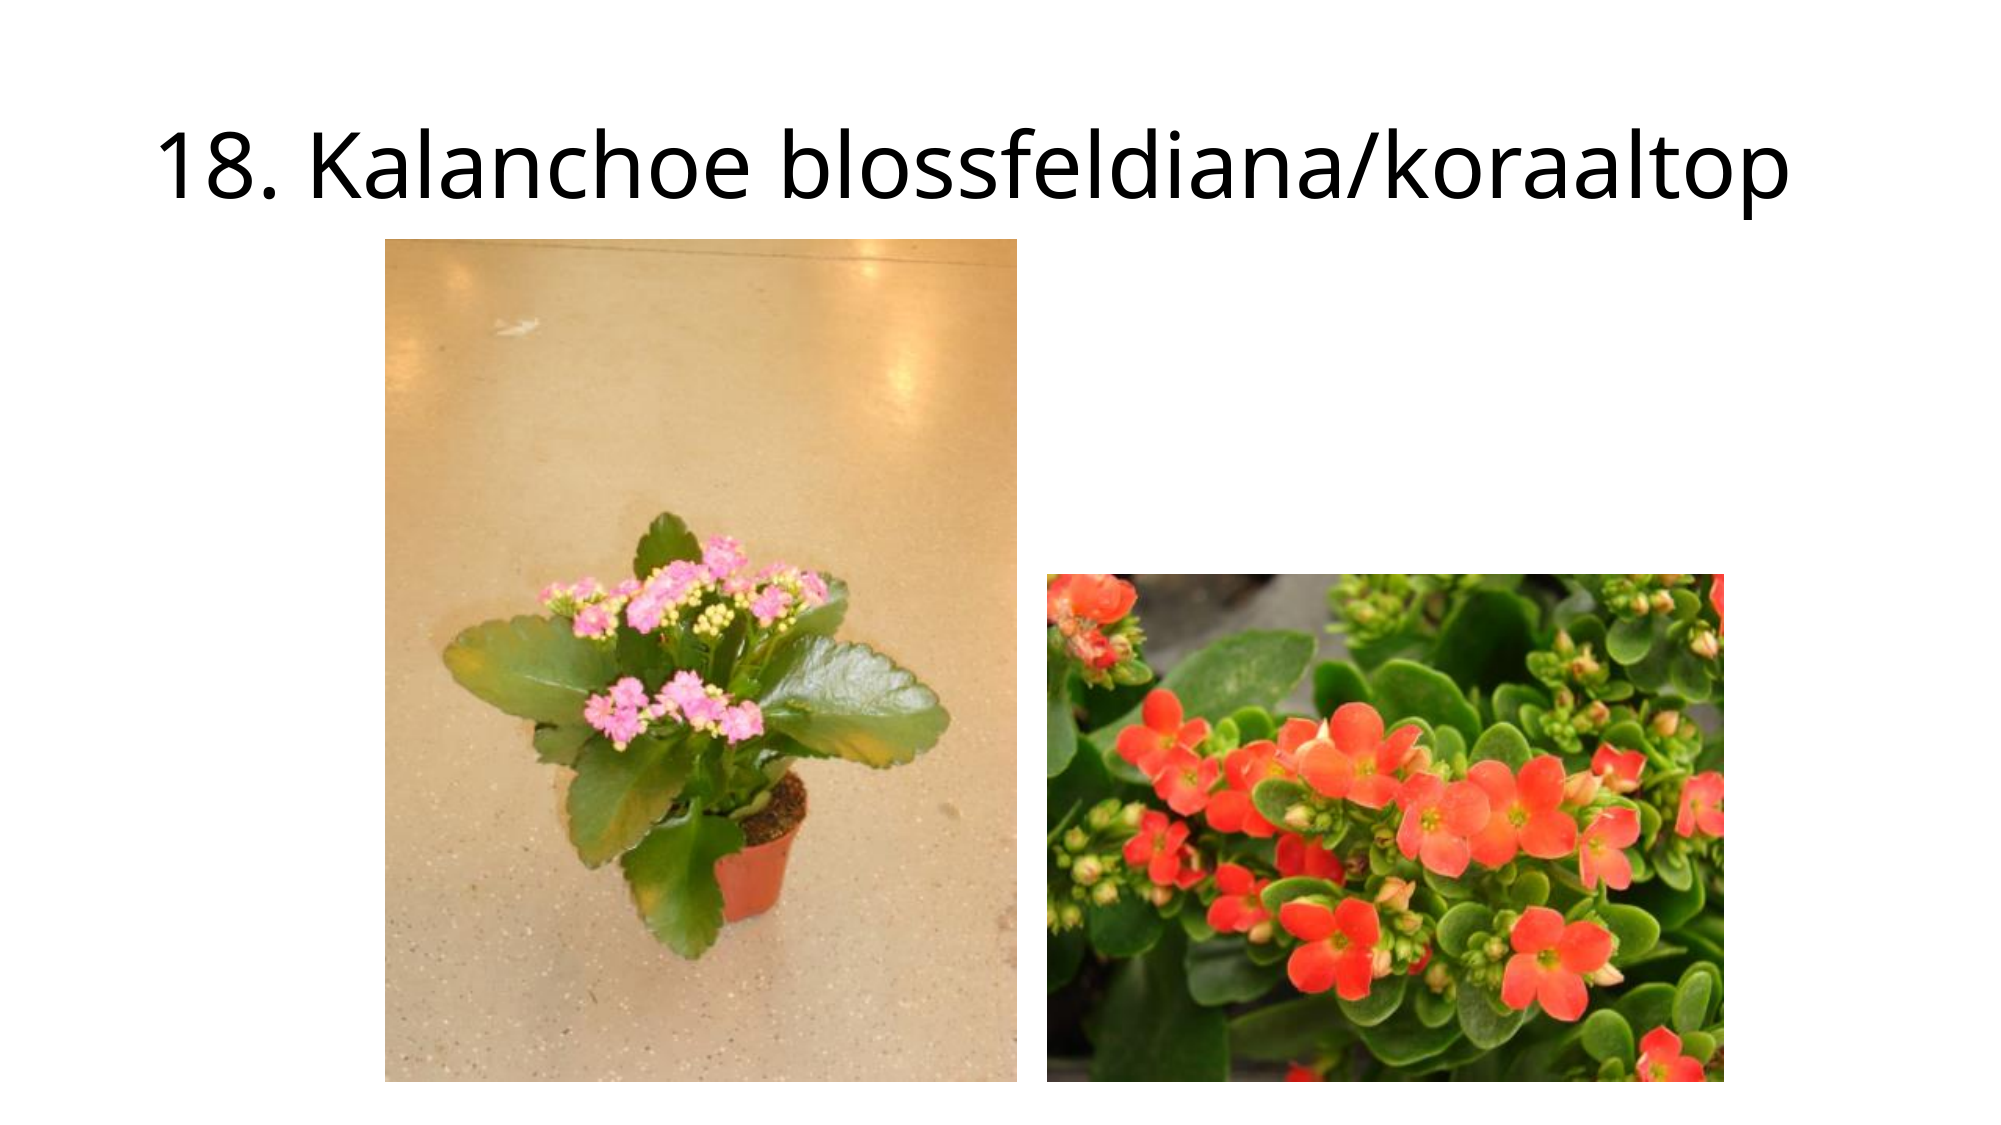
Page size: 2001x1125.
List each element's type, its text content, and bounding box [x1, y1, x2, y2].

picture [385, 239, 1017, 1082]
picture [1047, 574, 1724, 1082]
title 18. Kalanchoe blossfeldiana/koraaltop [137, 59, 1863, 278]
